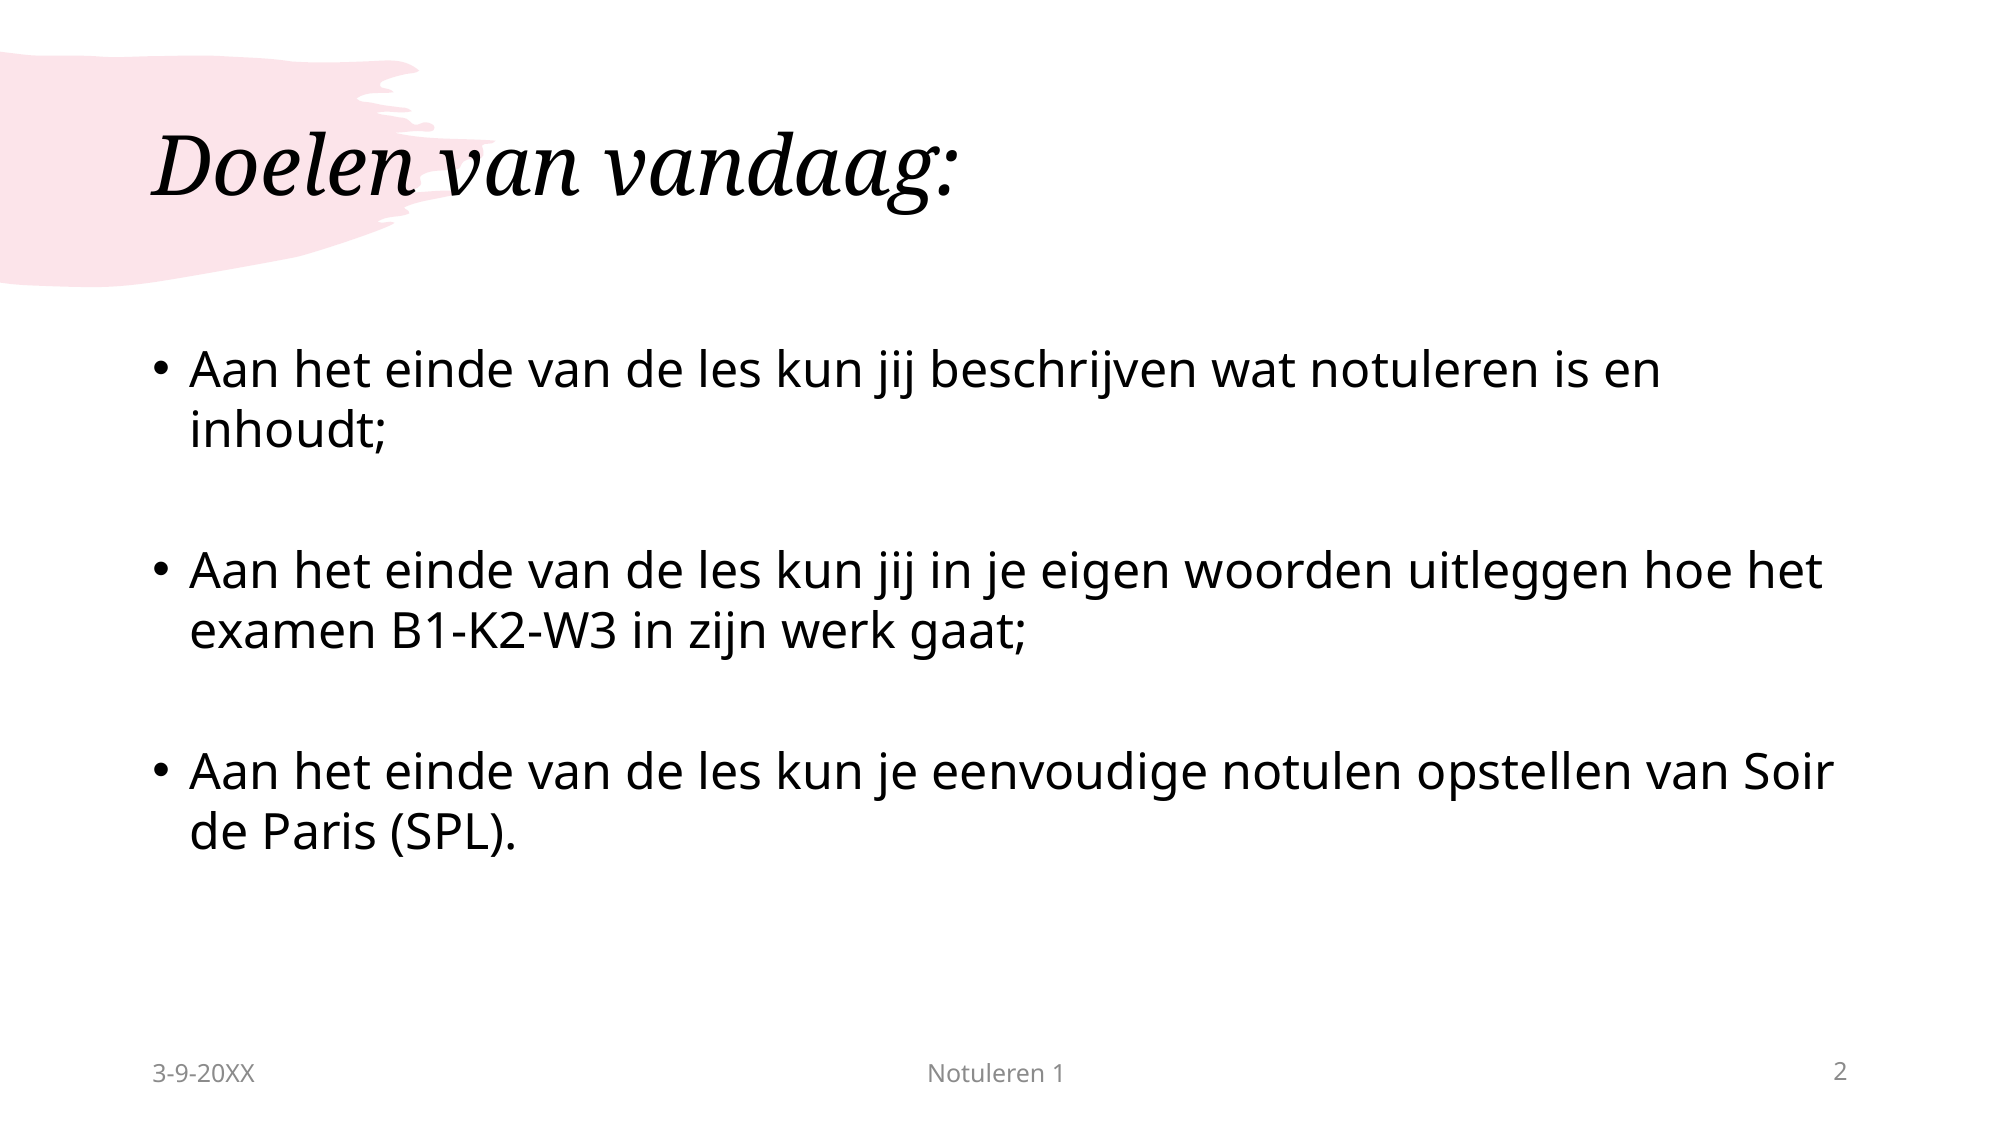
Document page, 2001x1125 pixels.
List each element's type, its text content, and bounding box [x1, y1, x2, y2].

list Aan het einde van de les kun jij beschrijven wat notuleren is en inhoudt; Aan het einde van de les kun jij in je eigen woorden uitleggen hoe het examen B1-K2-W3 in zijn werk gaat; Aan het einde van de les kun je eenvoudige notulen opstellen van Soir de Paris (SPL). [137, 329, 1863, 1013]
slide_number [137, 1042, 588, 1103]
title Doelen van vandaag: [137, 59, 1863, 278]
slide_number 2 [1412, 1042, 1863, 1103]
footer Notuleren 1 [662, 1042, 1338, 1103]
